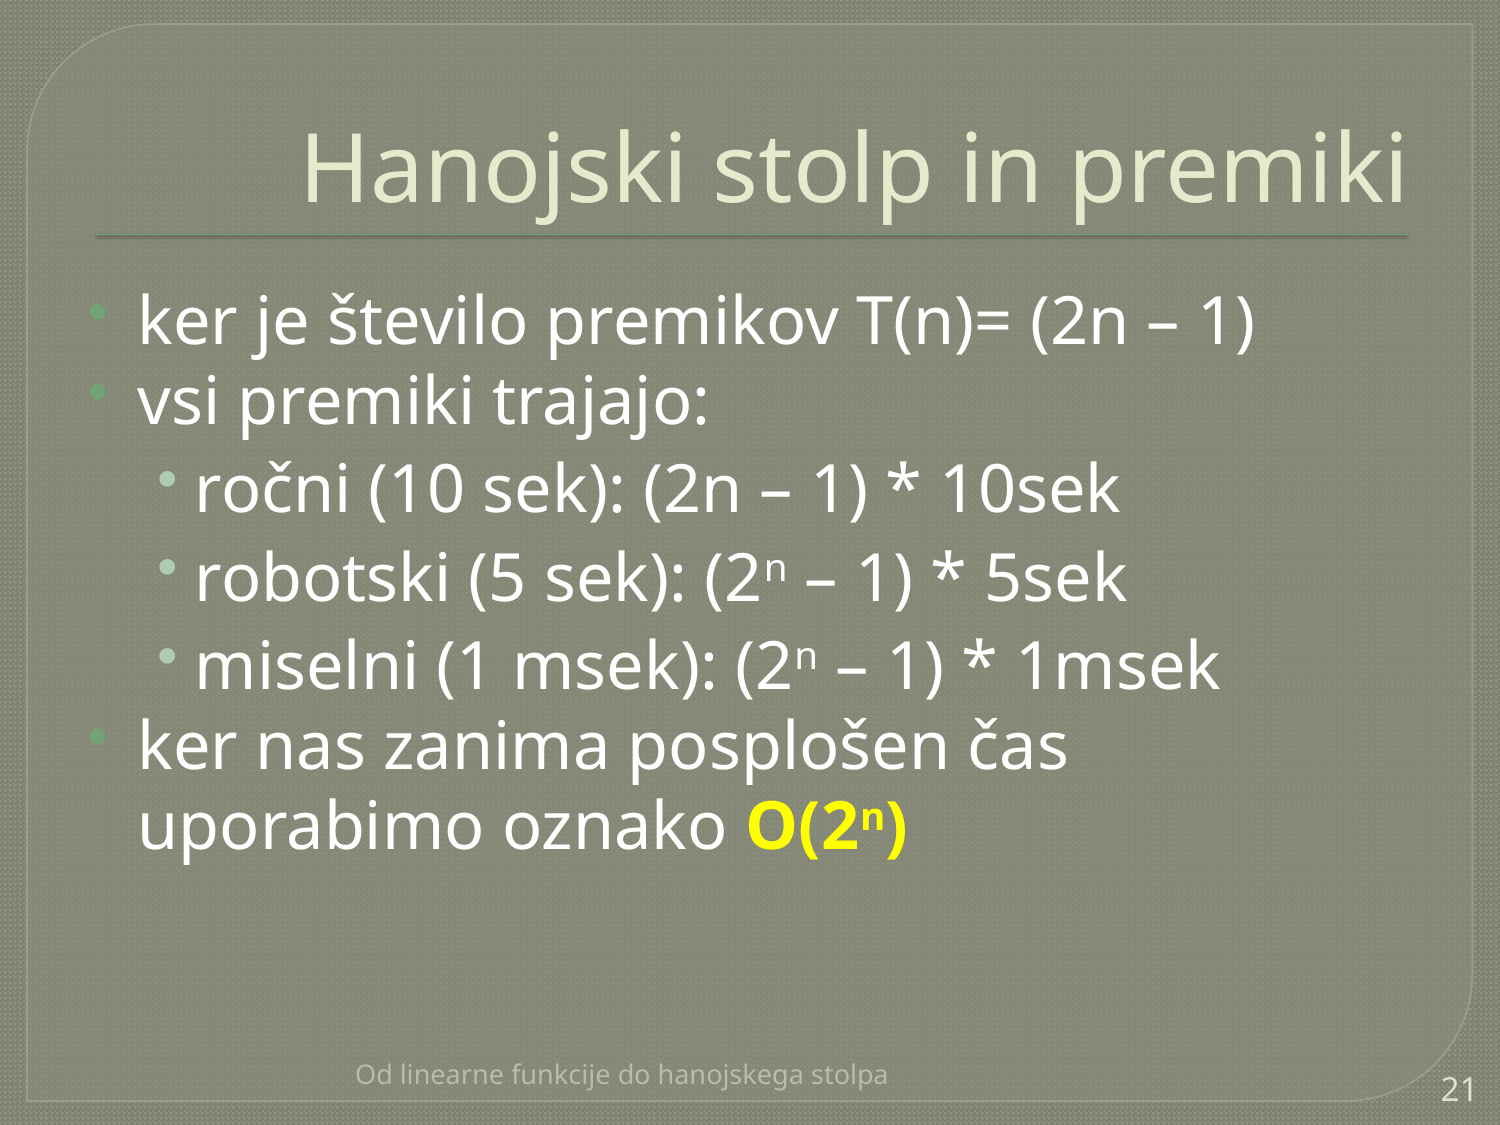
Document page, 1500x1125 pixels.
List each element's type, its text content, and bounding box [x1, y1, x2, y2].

list ker je število premikov T(n)= (2n – 1) vsi premiki trajajo: ročni (10 sek): (2n – 1) * 10sek robotski (5 sek): (2n – 1) * 5sek miselni (1 msek): (2n – 1) * 1msek ker nas zanima posplošen čas uporabimo oznako O(2n) [75, 270, 1388, 1012]
title Hanojski stolp in premiki [75, 41, 1425, 230]
slide_number 21 [1417, 1068, 1494, 1114]
footer Od linearne funkcije do hanojskega stolpa [212, 1050, 904, 1095]
